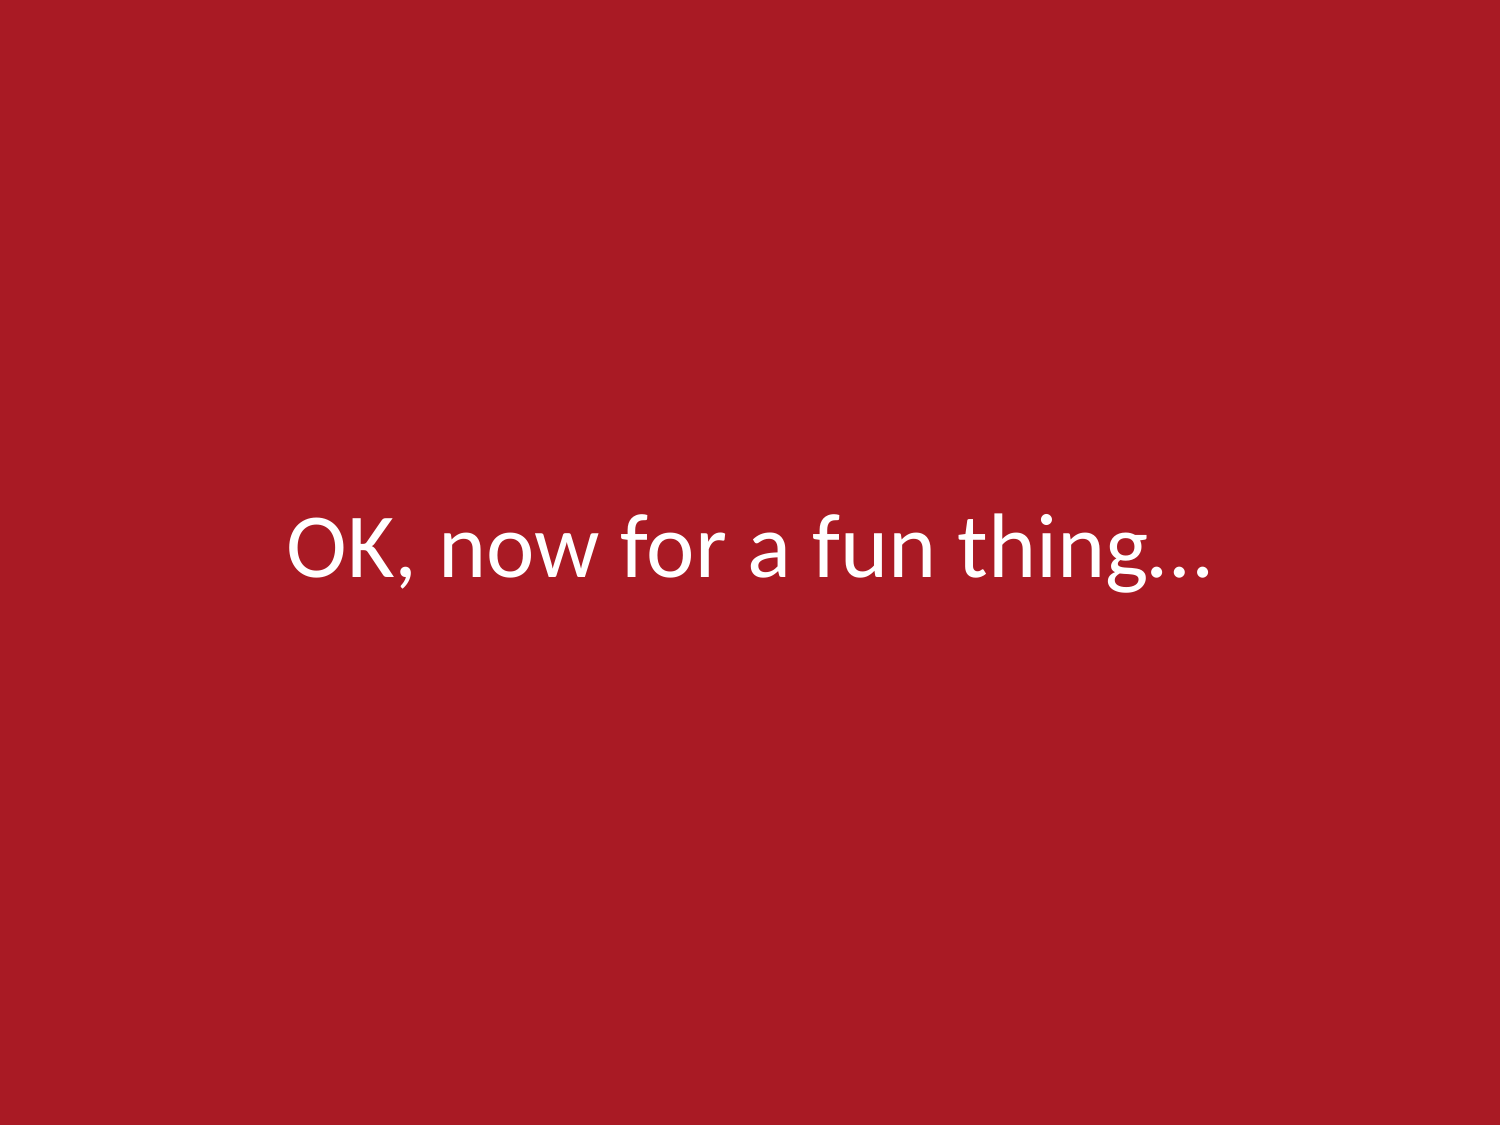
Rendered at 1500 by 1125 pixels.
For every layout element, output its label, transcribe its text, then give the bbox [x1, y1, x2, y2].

title OK, now for a fun thing… [75, 45, 1425, 1038]
